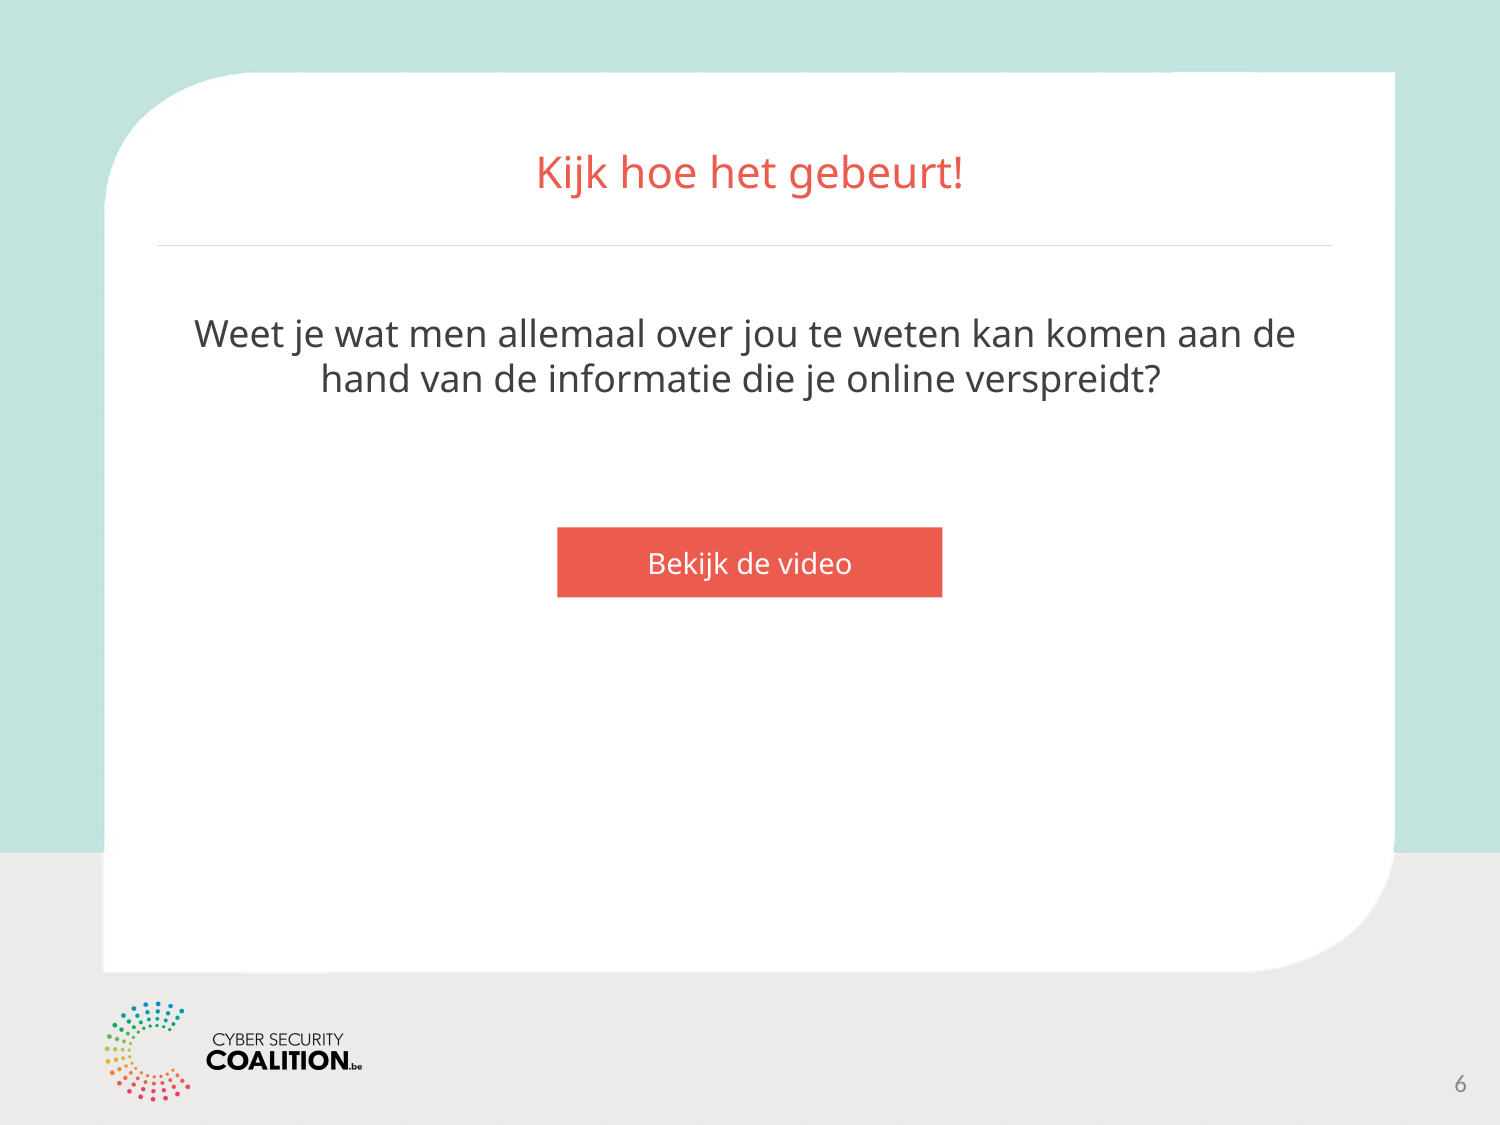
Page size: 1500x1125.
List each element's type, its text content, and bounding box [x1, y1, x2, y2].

title Kijk hoe het gebeurt! [261, 77, 1239, 265]
picture [0, 0, 1500, 1125]
list Weet je wat men allemaal over jou te weten kan komen aan de hand van de informatie die je online verspreidt? [158, 302, 1334, 911]
text_box Bekijk de video [557, 527, 943, 598]
slide_number 6 [1425, 1052, 1497, 1112]
